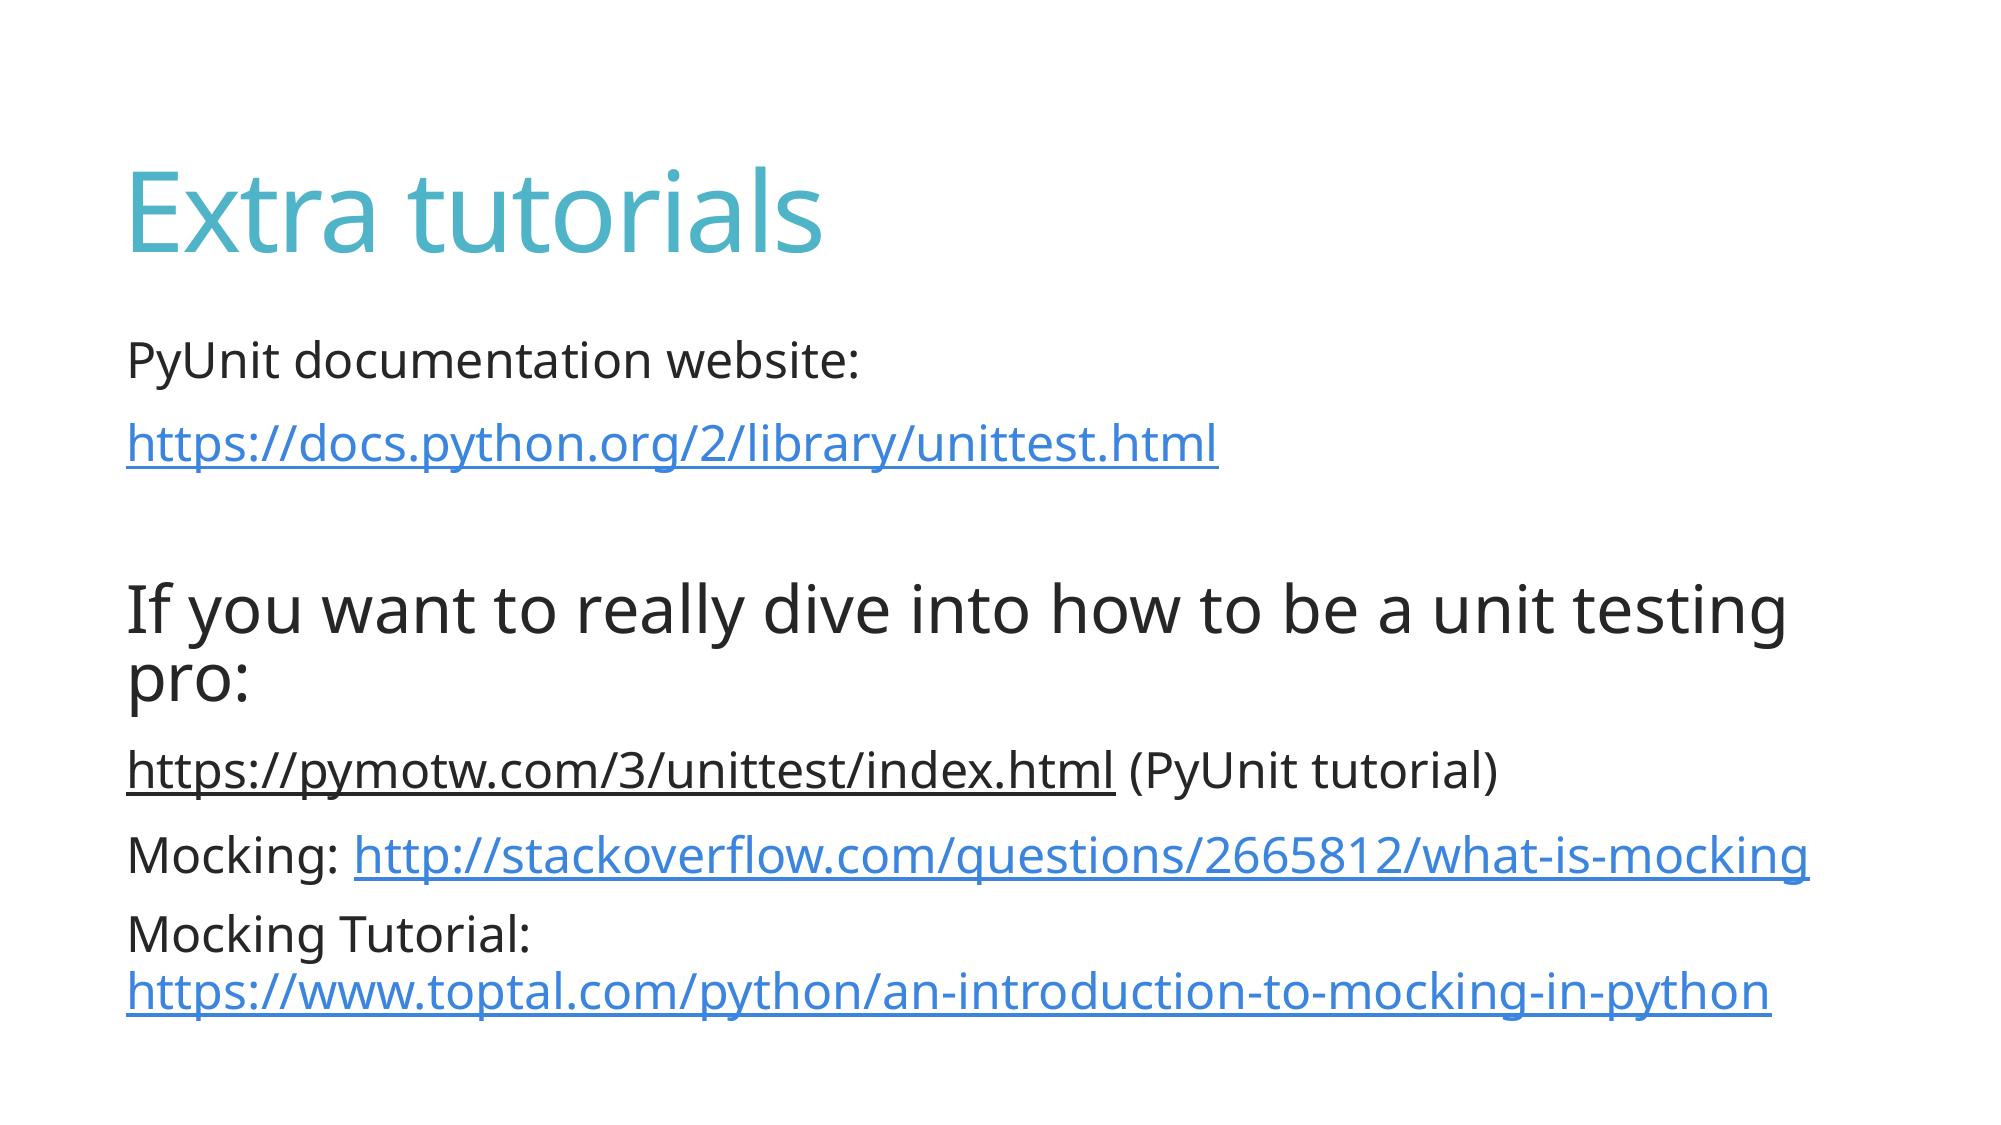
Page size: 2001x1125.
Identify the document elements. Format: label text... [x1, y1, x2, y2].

title Extra tutorials [107, 81, 1875, 354]
list PyUnit documentation website: https://docs.python.org/2/library/unittest.html If you want to really dive into how to be a unit testing pro: https://pymotw.com/3/unittest/index.html (PyUnit tutorial) Mocking: http://stackoverflow.com/questions/2665812/what-is-mocking Mocking Tutorial: https://www.toptal.com/python/an-introduction-to-mocking-in-python [111, 329, 1876, 948]
